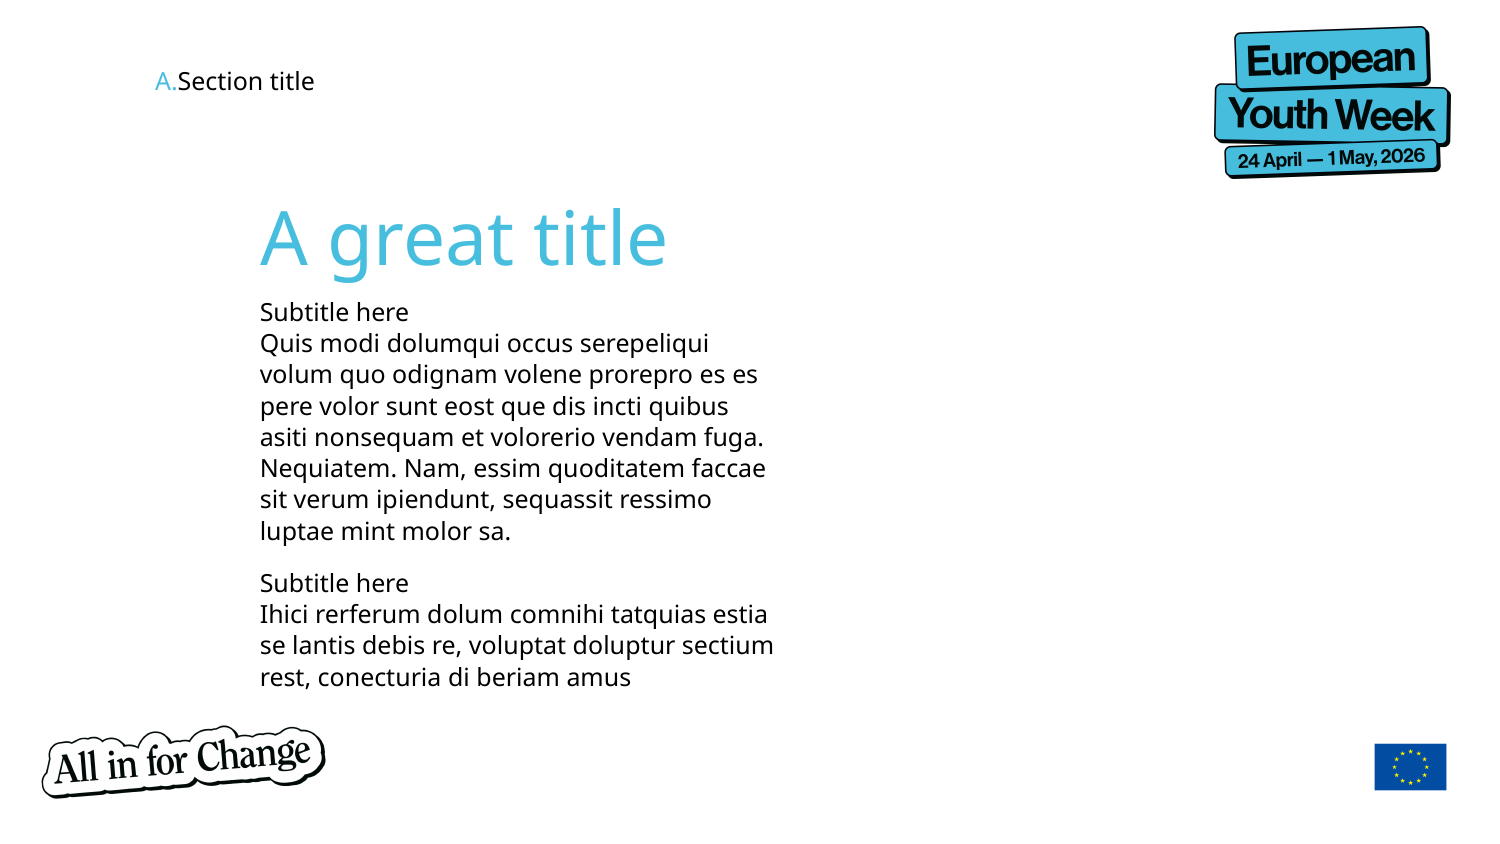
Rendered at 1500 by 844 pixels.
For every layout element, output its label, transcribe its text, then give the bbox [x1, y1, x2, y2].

text_box Subtitle here Quis modi dolumqui occus serepeliqui volum quo odignam volene prorepro es es pere volor sunt eost que dis incti quibus asiti nonsequam et volorerio vendam fuga. Nequiatem. Nam, essim quoditatem faccae sit verum ipiendunt, sequassit ressimo luptae mint molor sa. Subtitle here Ihici rerferum dolum comnihi tatquias estia se lantis debis re, voluptat doluptur sectium rest, conecturia di beriam amus [259, 295, 783, 691]
text_box A.Section title [154, 35, 456, 97]
picture [1374, 743, 1447, 791]
picture [38, 713, 327, 811]
text_box A great title [259, 191, 825, 307]
picture [1214, 26, 1451, 179]
